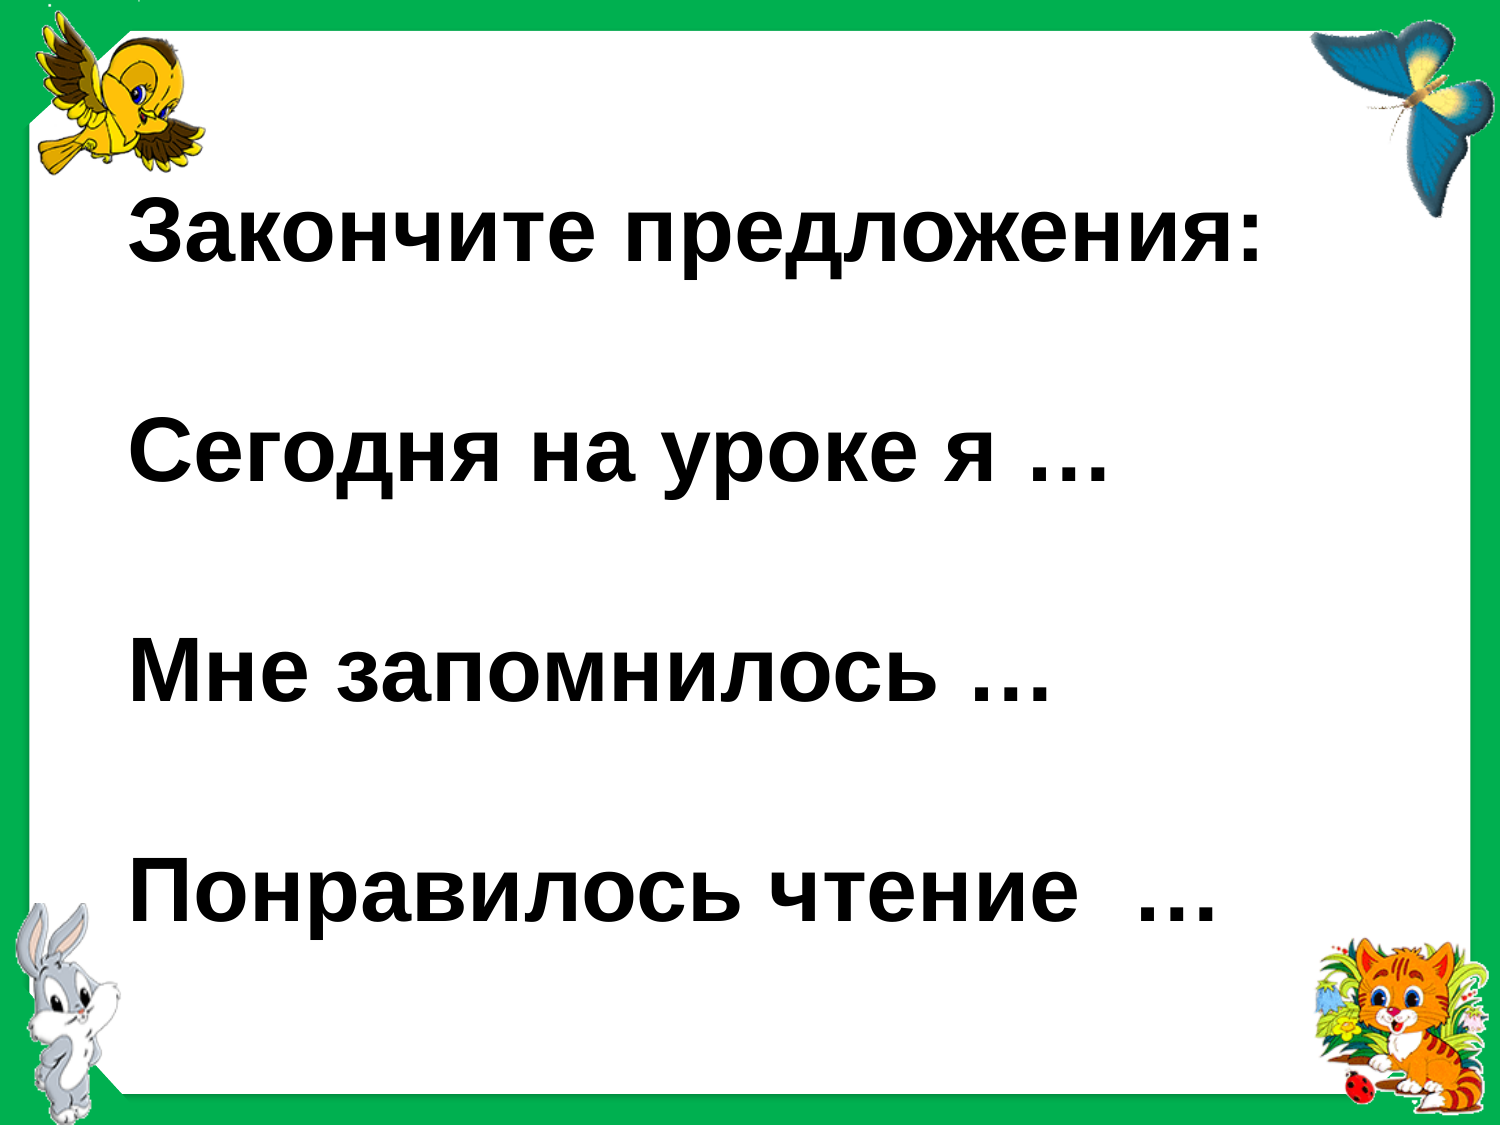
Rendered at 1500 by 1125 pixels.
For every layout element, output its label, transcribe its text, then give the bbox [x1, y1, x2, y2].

title Закончите предложения: Сегодня на уроке я … Мне запомнилось … Понравилось чтение … [112, 172, 1388, 1048]
picture [1258, 0, 1500, 251]
picture [29, 0, 214, 185]
picture [0, 903, 181, 1125]
picture [1305, 930, 1500, 1125]
